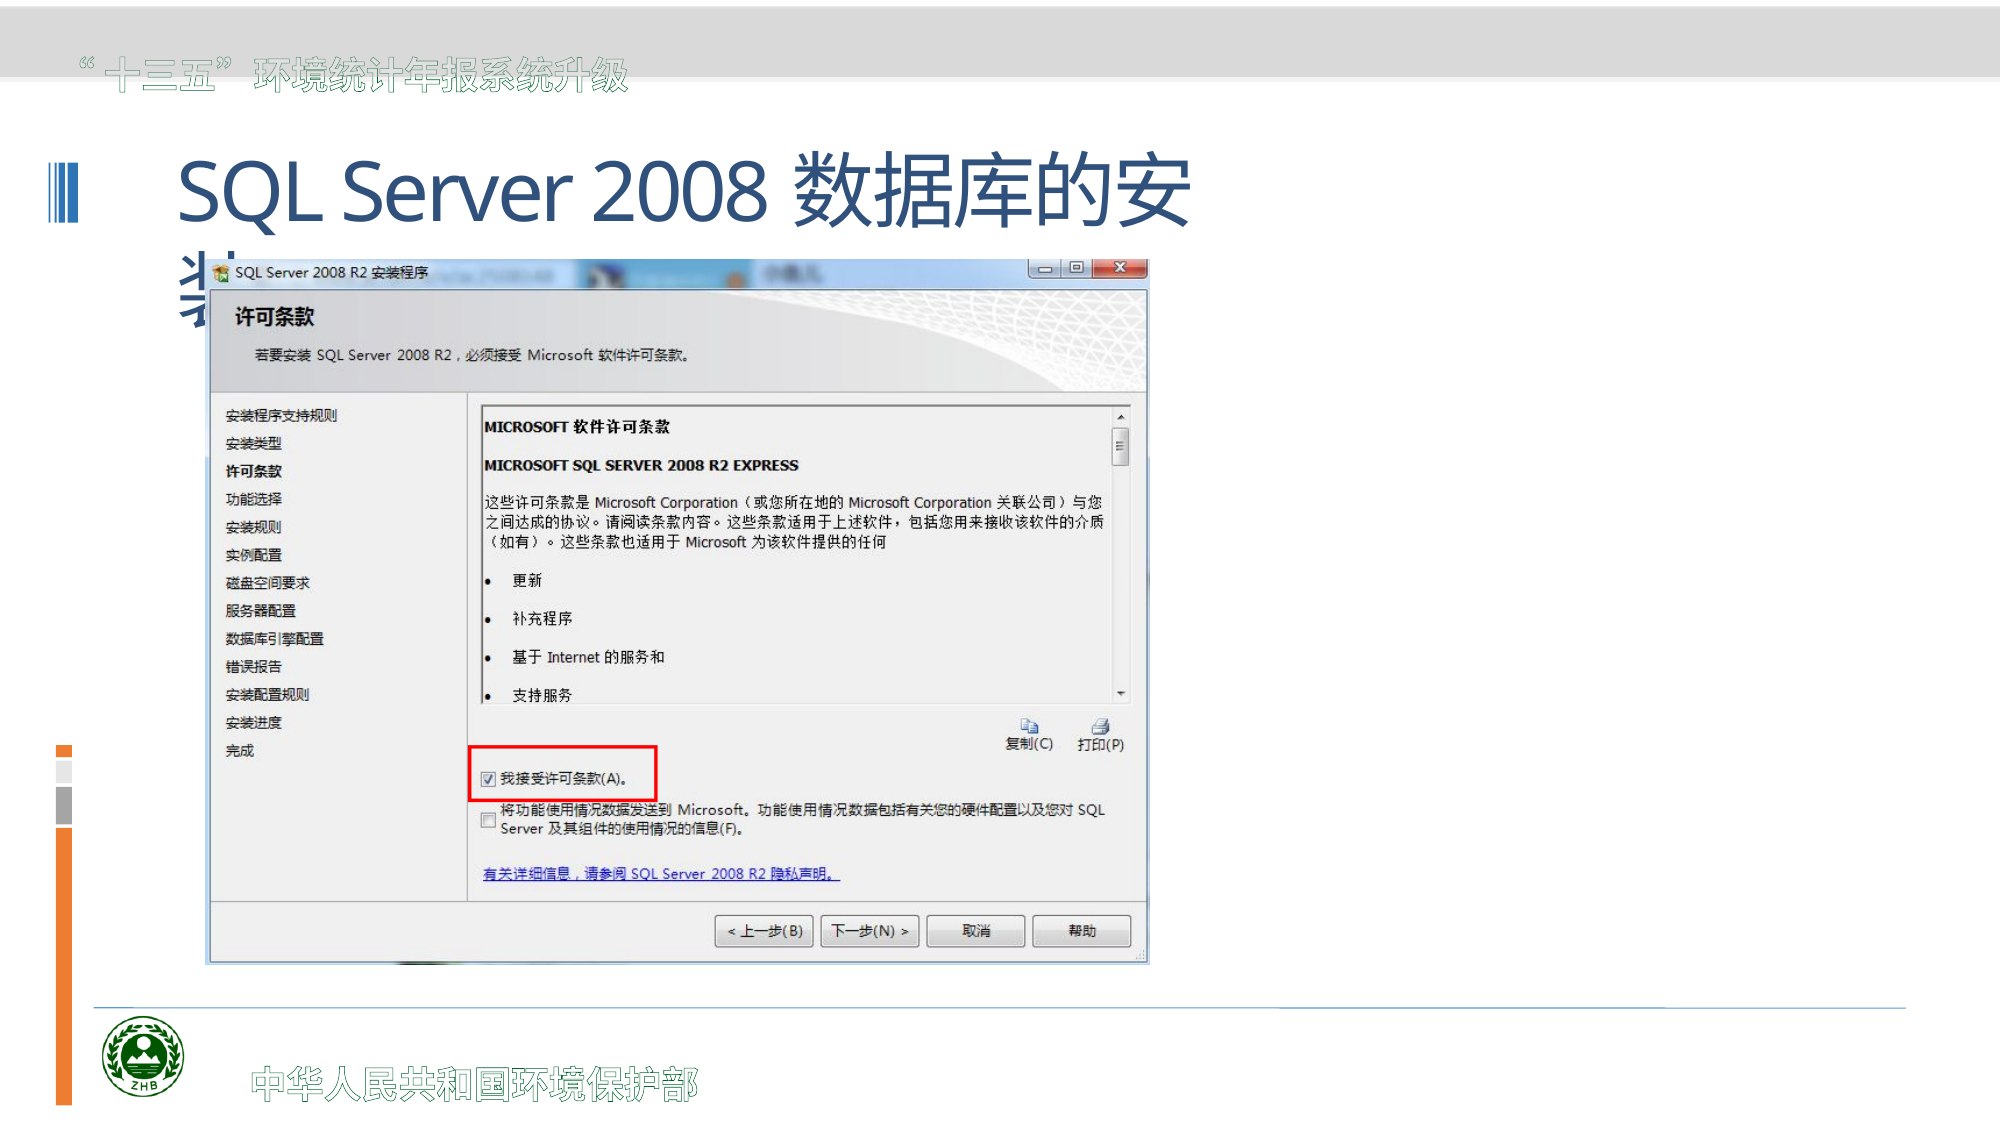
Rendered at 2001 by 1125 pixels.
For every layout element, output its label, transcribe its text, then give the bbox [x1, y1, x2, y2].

text_box SQL Server 2008数据库的安装 [162, 130, 1222, 260]
picture [205, 259, 1150, 965]
picture [93, 1007, 188, 1106]
